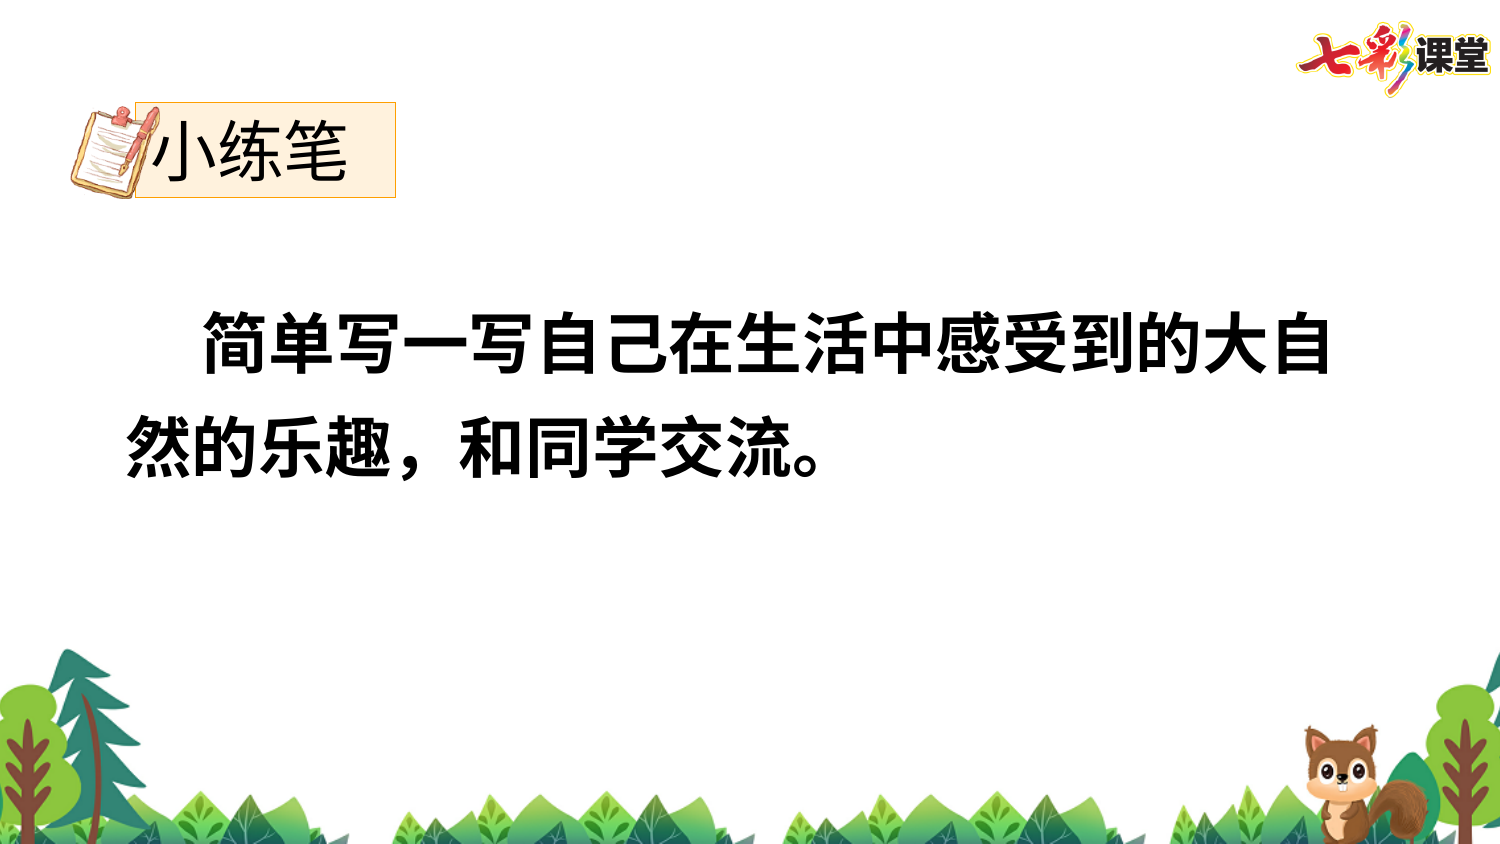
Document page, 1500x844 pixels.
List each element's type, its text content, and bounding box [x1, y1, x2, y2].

text_box 简单写一写自己在生活中感受到的大自然的乐趣，和同学交流。 [110, 270, 1381, 494]
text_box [64, 102, 396, 199]
picture [0, 0, 1500, 844]
